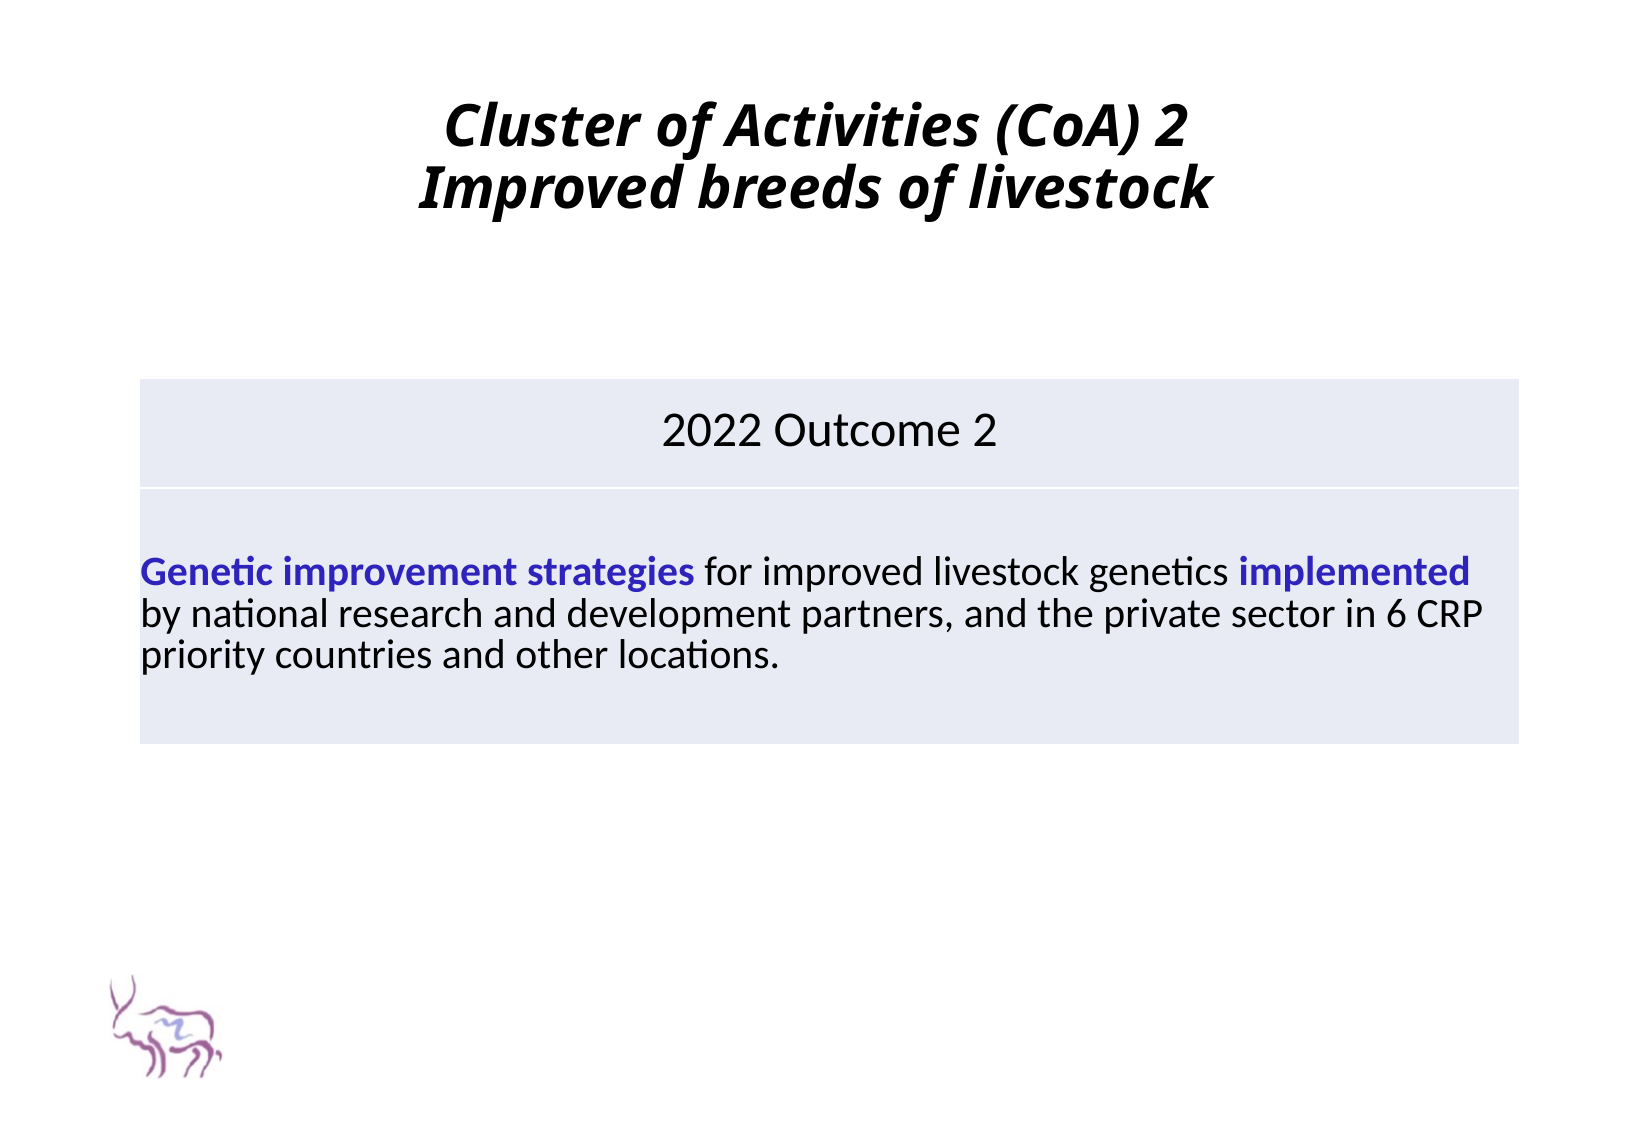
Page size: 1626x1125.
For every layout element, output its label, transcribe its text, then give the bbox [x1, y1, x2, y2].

table_cell Genetic improvement strategies for improved livestock genetics implemented by national research and development partners, and the private sector in 6 CRP priority countries and other locations. [140, 489, 1519, 744]
table_header 2022 Outcome 2 [140, 379, 1519, 487]
picture [108, 974, 223, 1079]
title Cluster of Activities (CoA) 2 Improved breeds of livestock [141, 64, 1492, 253]
